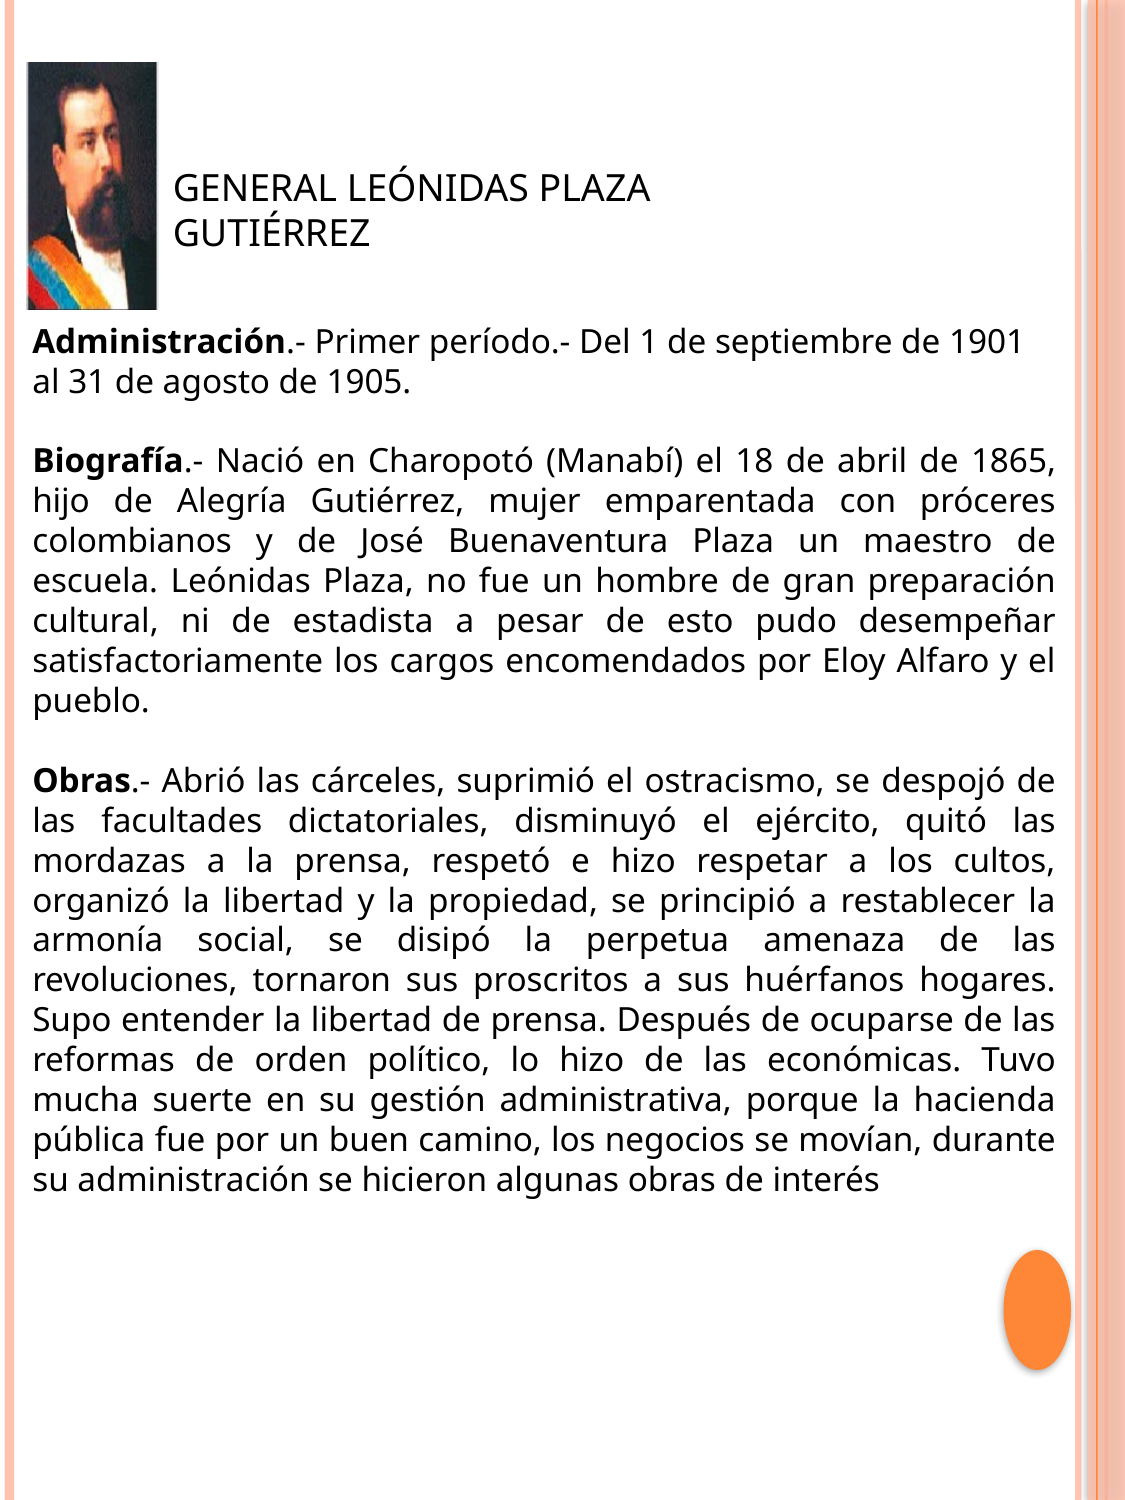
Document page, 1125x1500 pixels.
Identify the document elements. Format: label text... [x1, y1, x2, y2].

text_box GENERAL LEÓNIDAS PLAZA GUTIÉRREZ [165, 156, 721, 261]
picture [25, 61, 160, 310]
text_box Administración.- Primer período.- Del 1 de septiembre de 1901 al 31 de agosto de 1905. Biografía.- Nació en Charopotó (Manabí) el 18 de abril de 1865, hijo de Alegría Gutiérrez, mujer emparentada con próceres colombianos y de José Buenaventura Plaza un maestro de escuela. Leónidas Plaza, no fue un hombre de gran preparación cultural, ni de estadista a pesar de esto pudo desempeñar satisfactoriamente los cargos encomendados por Eloy Alfaro y el pueblo. Obras.- Abrió las cárceles, suprimió el ostracismo, se despojó de las facultades dictatoriales, disminuyó el ejército, quitó las mordazas a la prensa, respetó e hizo respetar a los cultos, organizó la libertad y la propiedad, se principió a restablecer la armonía social, se disipó la perpetua amenaza de las revoluciones, tornaron sus proscritos a sus huérfanos hogares. Supo entender la libertad de prensa. Después de ocuparse de las reformas de orden político, lo hizo de las económicas. Tuvo mucha suerte en su gestión administrativa, porque la hacienda pública fue por un buen camino, los negocios se movían, durante su administración se hicieron algunas obras de interés [17, 312, 1073, 1206]
